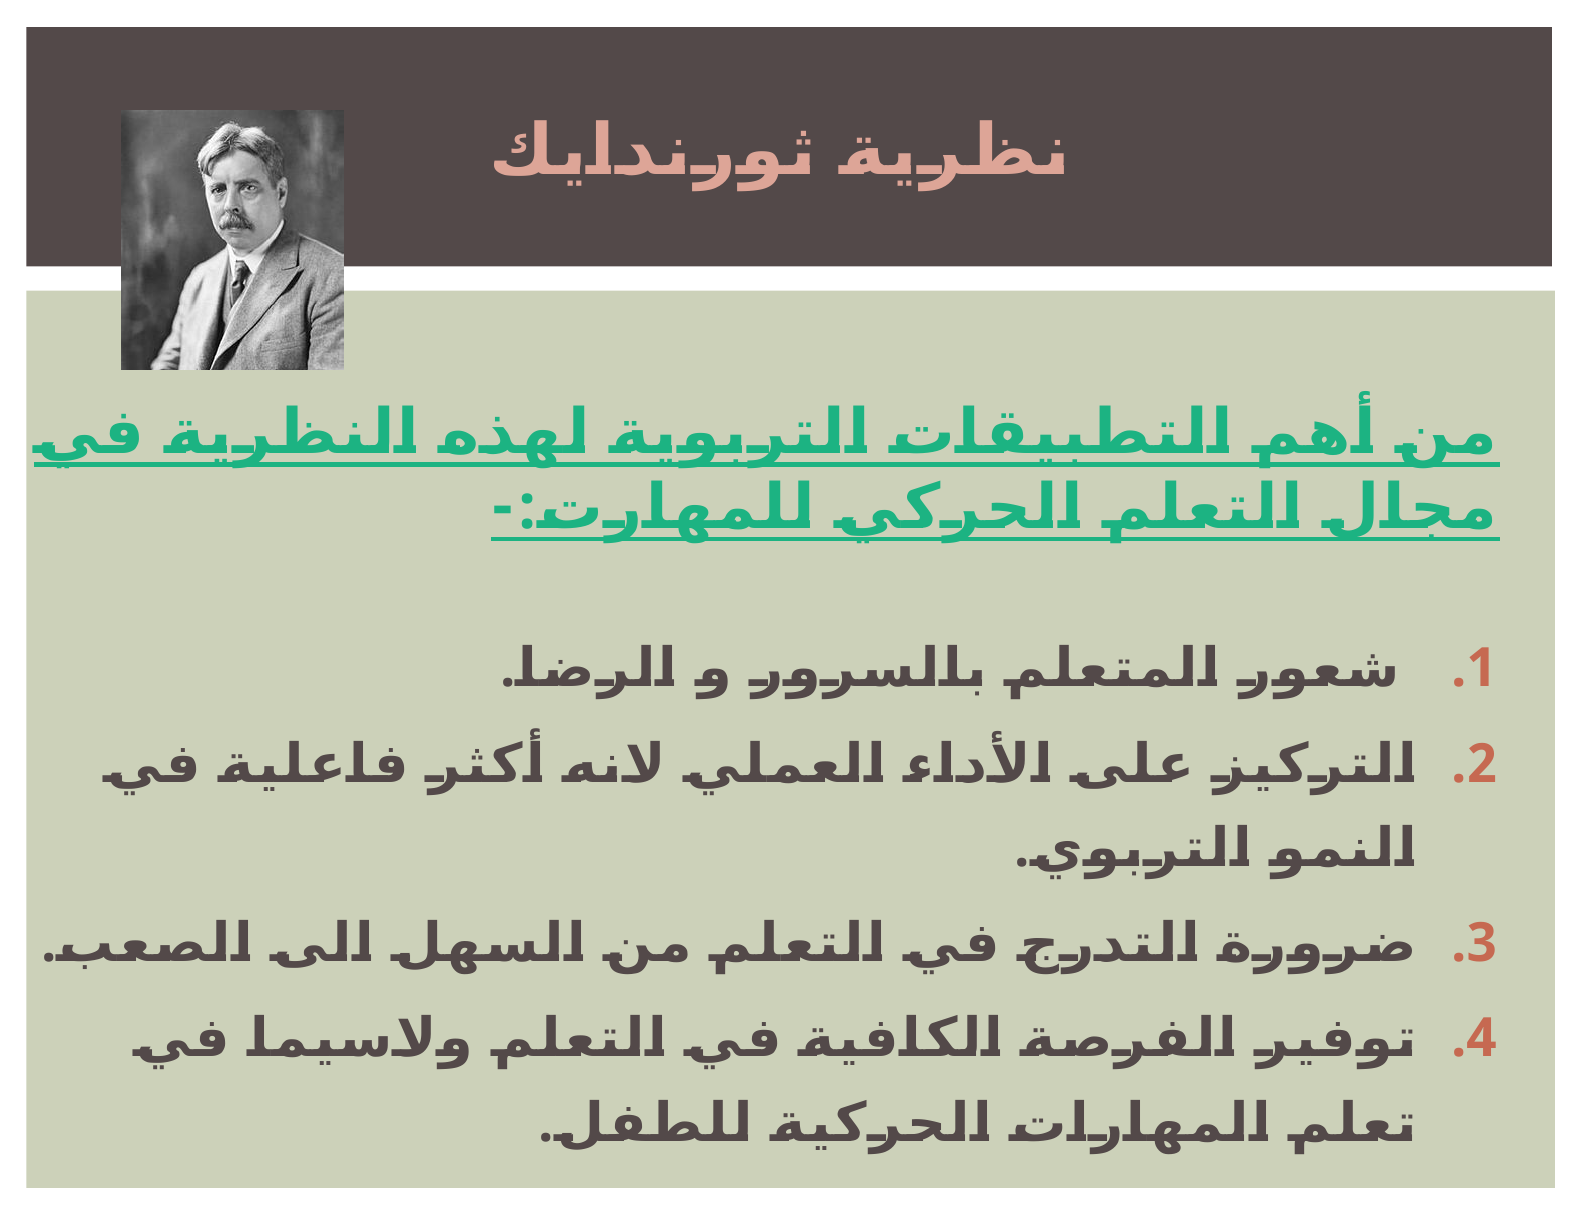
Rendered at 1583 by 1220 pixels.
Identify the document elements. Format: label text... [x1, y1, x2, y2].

picture [121, 110, 344, 370]
title نظرية ثورندايك [65, 52, 1517, 240]
list من أهم التطبيقات التربوية لهذه النظرية في مجال التعلم الحركي للمهارت:- شعور المتعلم بالسرور و الرضا. التركيز على الأداء العملي لانه أكثر فاعلية في النمو التربوي. ضرورة التدرج في التعلم من السهل الى الصعب. توفير الفرصة الكافية في التعلم ولاسيما في تعلم المهارات الحركية للطفل. [17, 305, 1522, 1090]
